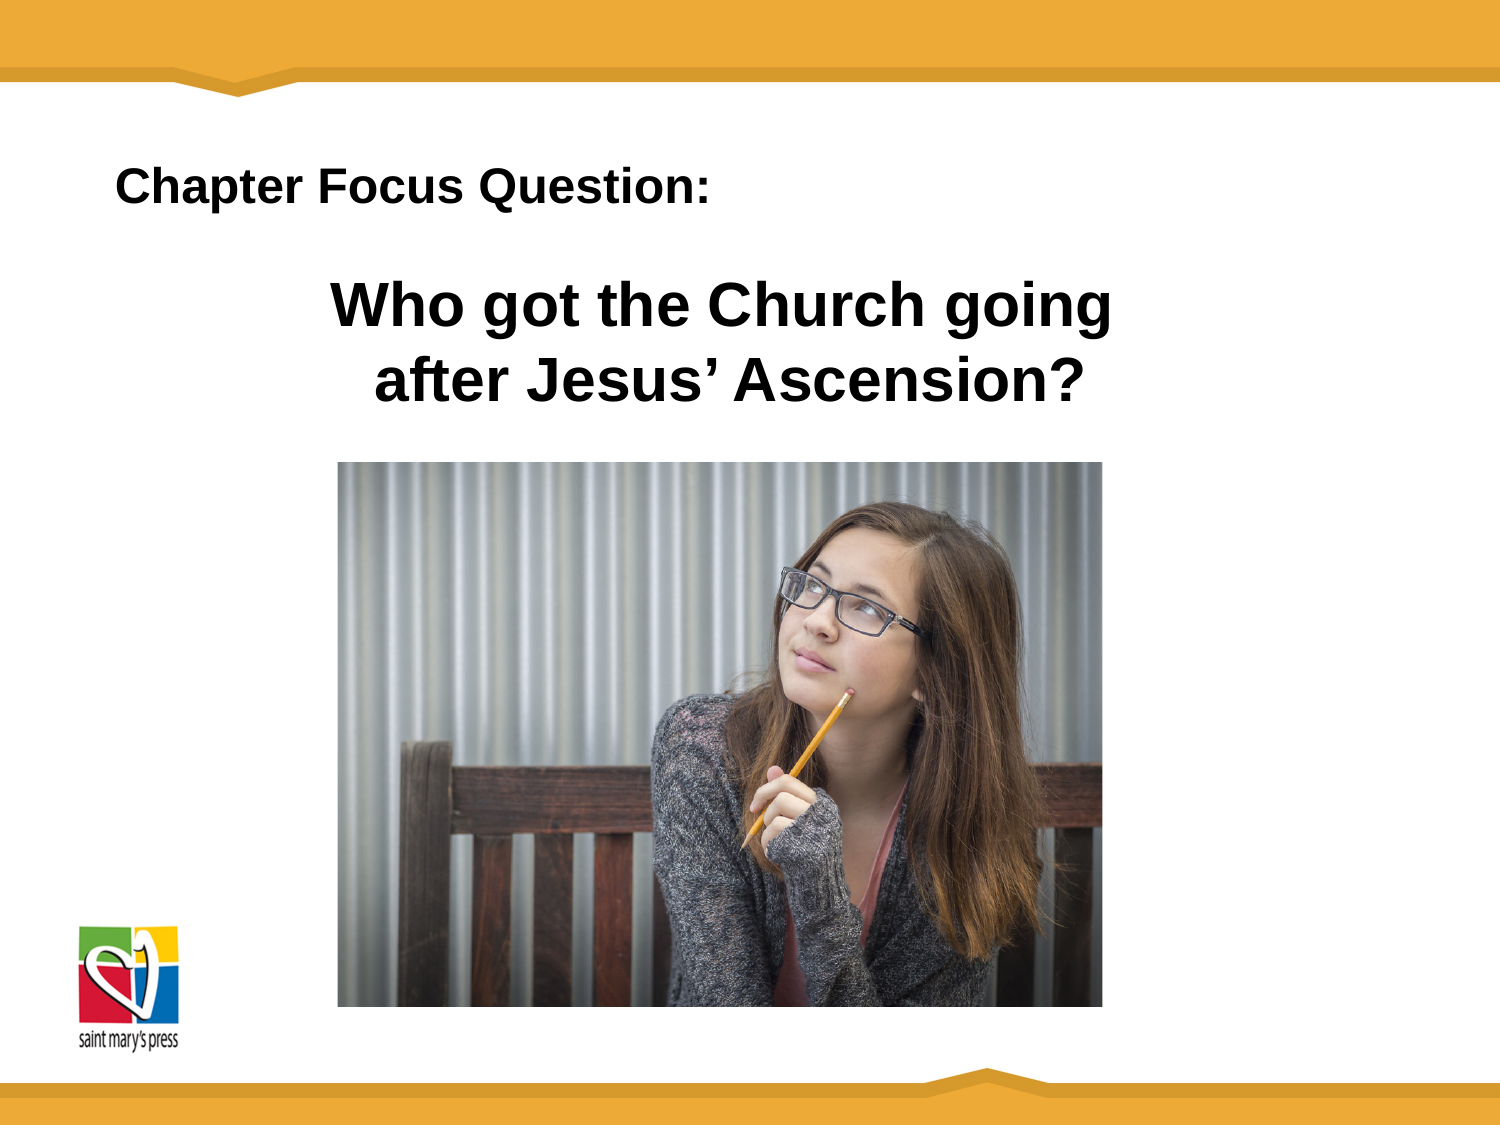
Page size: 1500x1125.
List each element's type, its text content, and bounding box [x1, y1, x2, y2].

picture [0, 0, 1500, 1125]
text_box Chapter Focus Question: [99, 146, 1425, 259]
text_box Who got the Church going after Jesus’ Ascension? [112, 259, 1350, 440]
